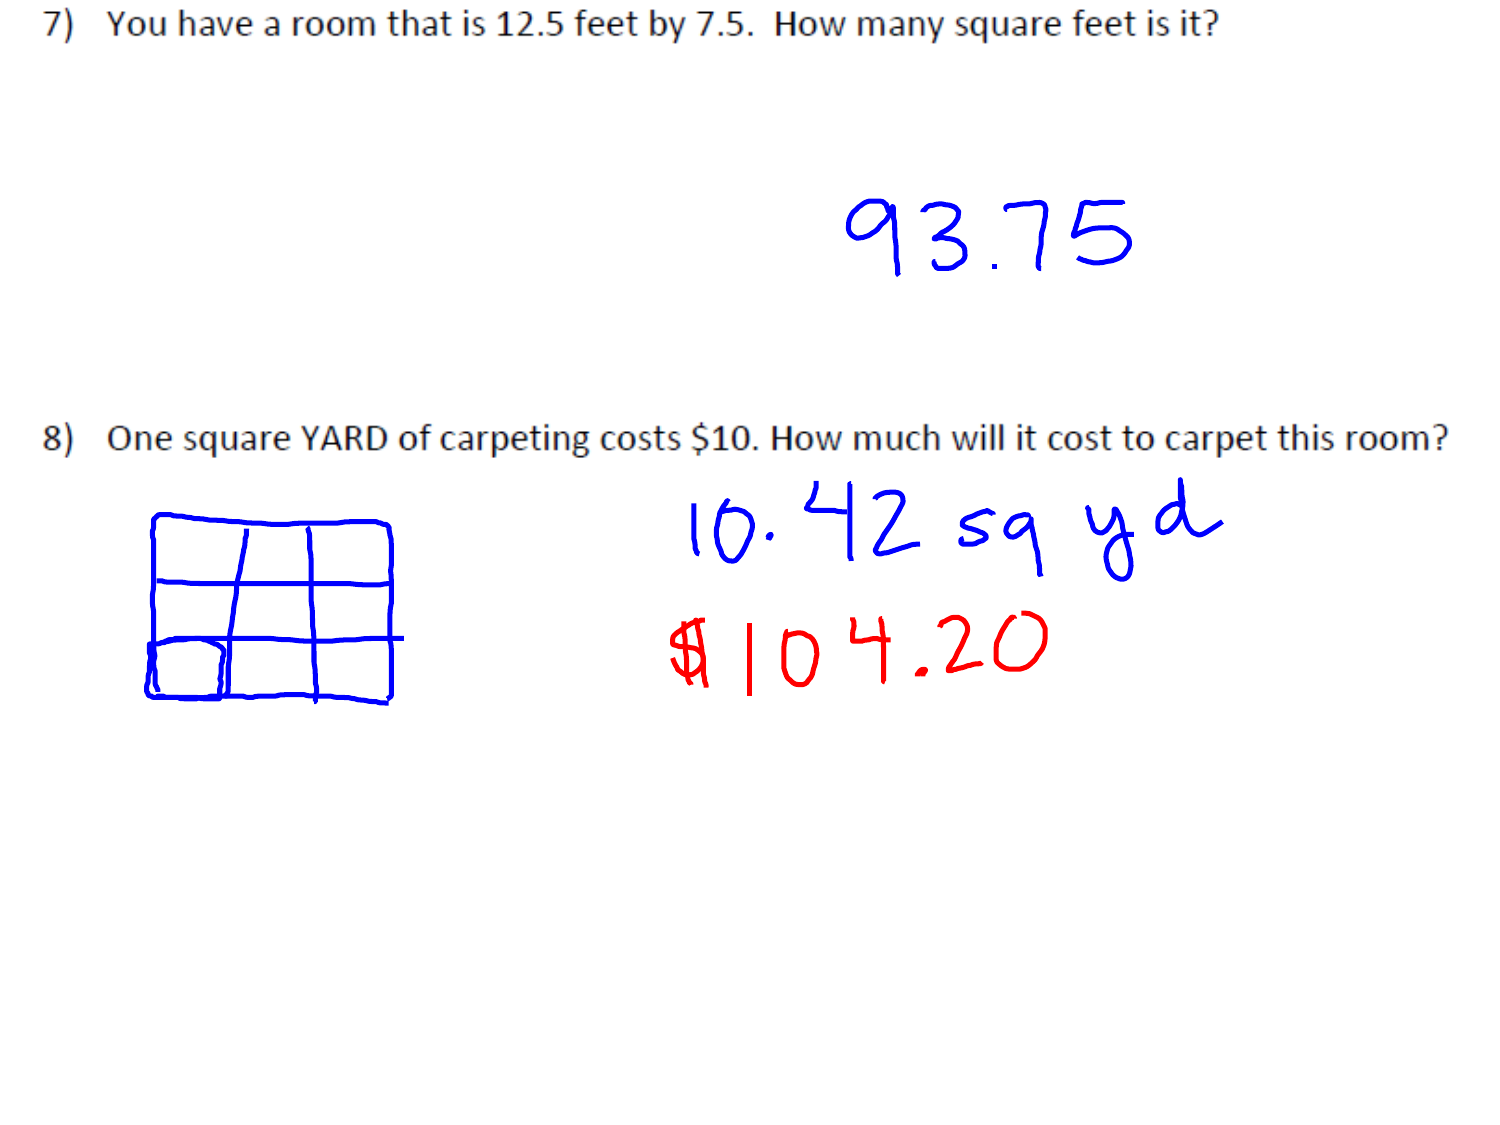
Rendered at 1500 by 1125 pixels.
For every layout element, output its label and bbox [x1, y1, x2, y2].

text_box [156, 580, 393, 586]
text_box [1157, 503, 1223, 536]
text_box [228, 585, 240, 637]
text_box [317, 697, 389, 704]
text_box [672, 612, 1046, 697]
text_box [157, 695, 313, 701]
text_box [151, 513, 393, 694]
text_box [960, 509, 994, 545]
text_box [715, 503, 754, 562]
text_box [874, 503, 921, 555]
text_box [145, 643, 221, 699]
text_box [311, 642, 318, 703]
text_box [162, 637, 404, 644]
text_box [306, 526, 312, 582]
text_box [224, 642, 233, 697]
text_box [236, 528, 248, 581]
text_box [309, 585, 315, 640]
text_box [805, 503, 847, 513]
picture [16, 0, 1484, 496]
text_box [767, 533, 772, 541]
text_box [229, 641, 313, 697]
text_box [315, 640, 393, 700]
text_box [693, 503, 700, 555]
text_box [1005, 513, 1042, 577]
text_box [1086, 506, 1134, 580]
